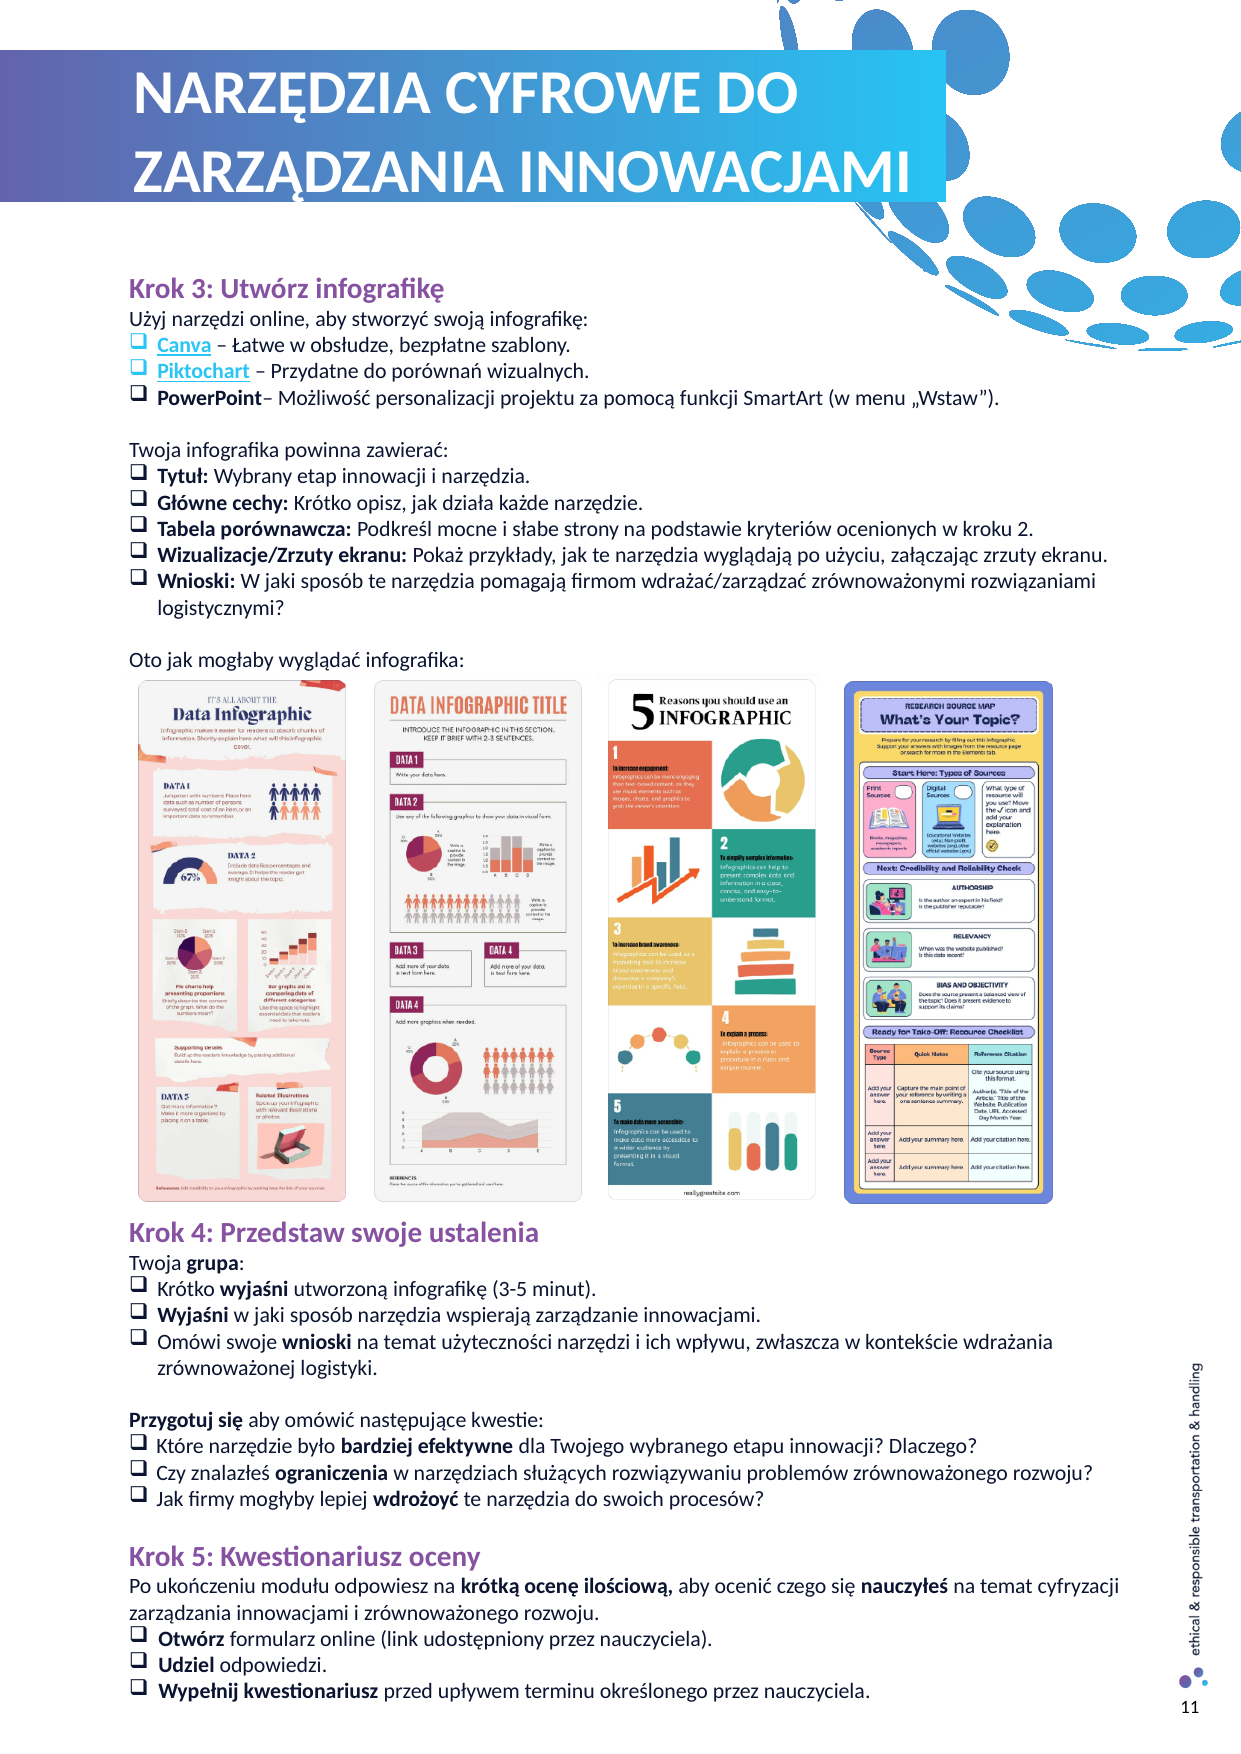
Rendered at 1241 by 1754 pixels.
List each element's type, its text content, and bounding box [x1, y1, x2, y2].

text_box [1167, 200, 1240, 258]
text_box [779, 6, 799, 50]
list Krok 3: Utwórz infografikę Użyj narzędzi online, aby stworzyć swoją infografikę: Canva – Łatwe w obsłudze, bezpłatne szablony. Piktochart – Przydatne do porównań wizualnych. PowerPoint– Możliwość personalizacji projektu za pomocą funkcji SmartArt (w menu „Wstaw”). Twoja infografika powinna zawierać: Tytuł: Wybrany etap innowacji i narzędzia. Główne cechy: Krótko opisz, jak działa każde narzędzie. Tabela porównawcza: Podkreśl mocne i słabe strony na podstawie kryteriów ocenionych w kroku 2. Wizualizacje/Zrzuty ekranu: Pokaż przykłady, jak te narzędzia wyglądają po użyciu, załączając zrzuty ekranu. Wnioski: W jaki sposób te narzędzia pomagają firmom wdrażać/zarządzać zrównoważonymi rozwiązaniami logistycznymi? Oto jak mogłaby wyglądać infografika: Krok 4: Przedstaw swoje ustalenia Twoja grupa: Krótko wyjaśni utworzoną infografikę (3-5 minut). Wyjaśni w jaki sposób narzędzia wspierają zarządzanie innowacjami. Omówi swoje wnioski na temat użyteczności narzędzi i ich wpływu, zwłaszcza w kontekście wdrażania zrównoważonej logistyki. Przygotuj się aby omówić następujące kwestie: Które narzędzie było bardziej efektywne dla Twojego wybranego etapu innowacji? Dlaczego? Czy znalazłeś ograniczenia w narzędziach służących rozwiązywaniu problemów zrównoważonego rozwoju? Jak firmy mogłyby lepiej wdrożoyć te narzędzia do swoich procesów? Krok 5: Kwestionariusz oceny Po ukończeniu modułu odpowiesz na krótką ocenę ilościową, aby ocenić czego się nauczyłeś na temat cyfryzacji zarządzania innowacjami i zrównoważonego rozwoju. Otwórz formularz online (link udostępniony przez nauczyciela). Udziel odpowiedzi. Wypełnij kwestionariusz przed upływem terminu określonego przez nauczyciela. [114, 262, 1183, 1754]
text_box [888, 202, 949, 243]
picture [598, 673, 821, 1205]
picture [126, 673, 586, 1205]
text_box [855, 202, 933, 262]
text_box [852, 9, 913, 50]
list NARZĘDZIA CYFROWE DO ZARZĄDZANIA INNOWACJAMI [0, 50, 946, 202]
text_box [932, 10, 1010, 95]
text_box [946, 256, 980, 262]
text_box [1183, 321, 1233, 343]
text_box [963, 196, 1036, 257]
text_box [1220, 270, 1241, 306]
text_box [1059, 203, 1137, 262]
text_box [1183, 285, 1188, 306]
picture [833, 673, 1063, 1205]
text_box [1213, 340, 1241, 348]
text_box [1221, 112, 1241, 172]
slide_number 11 [1183, 1676, 1215, 1736]
picture [1183, 1357, 1217, 1680]
text_box [788, 0, 800, 4]
text_box [946, 114, 970, 181]
